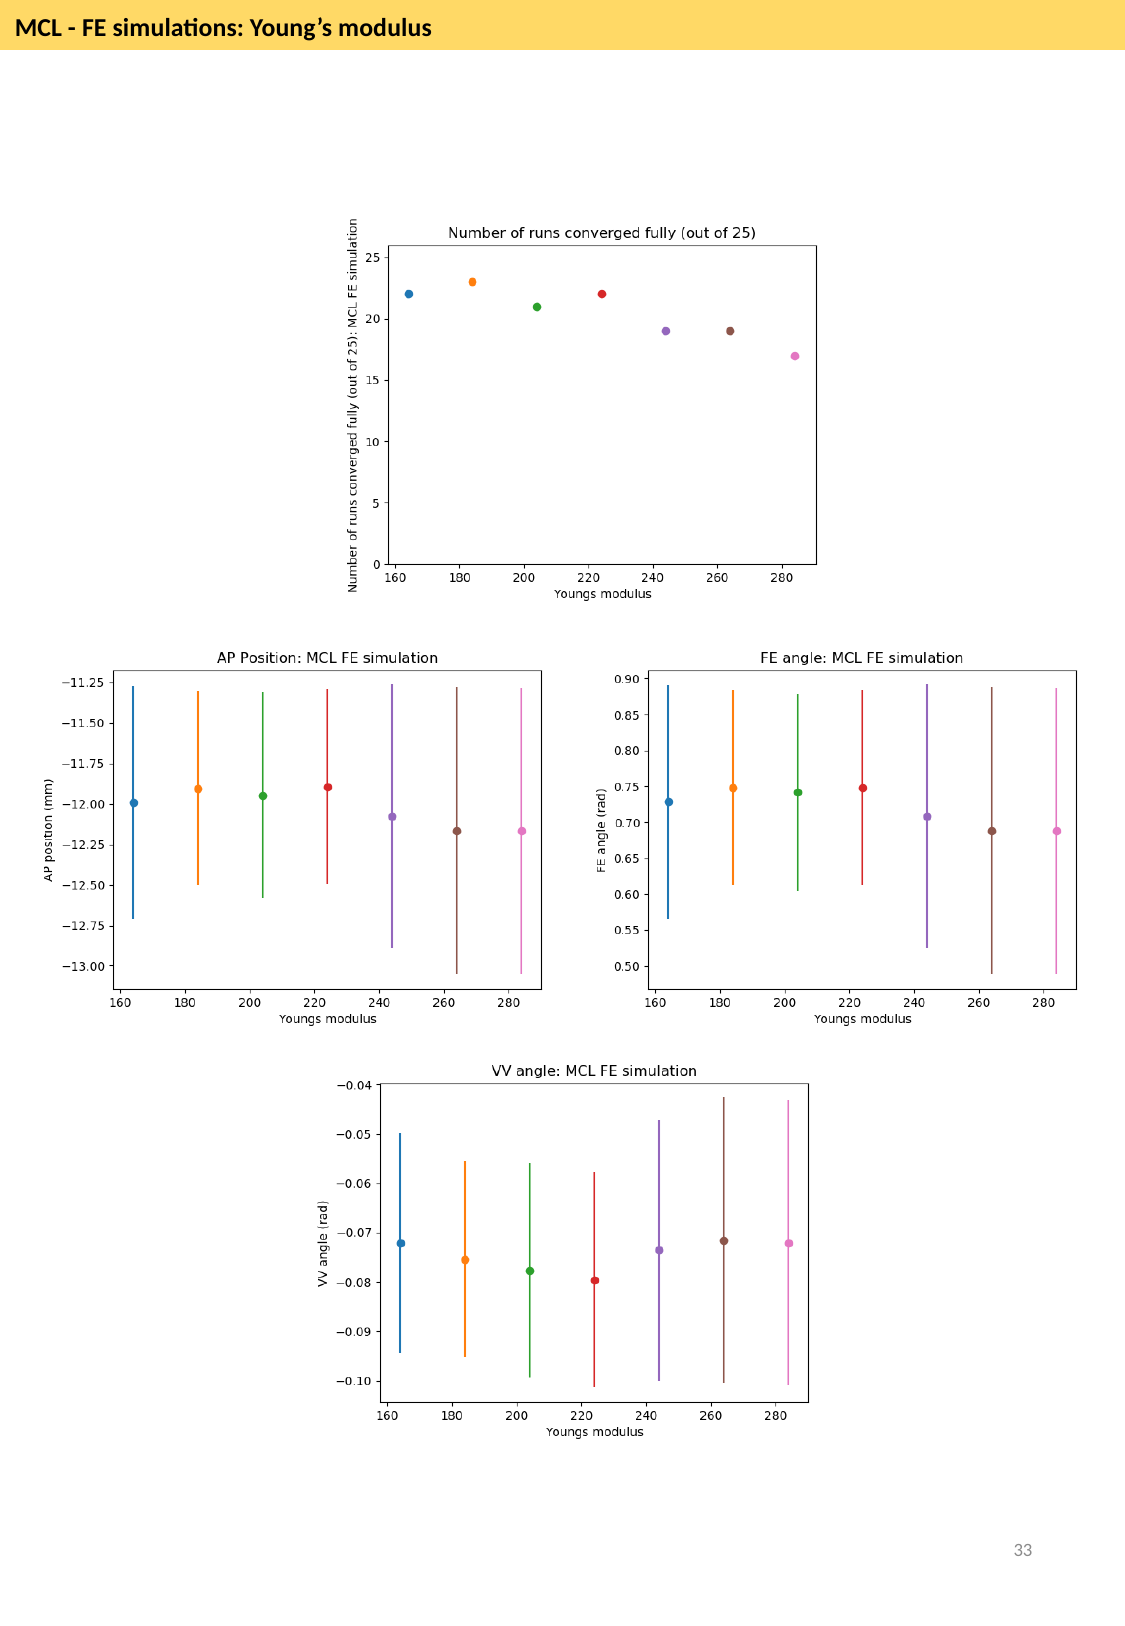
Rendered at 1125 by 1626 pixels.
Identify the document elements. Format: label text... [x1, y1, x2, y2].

text_box [0, 0, 1125, 51]
slide_number 33 [794, 1506, 1048, 1593]
text_box MCL - FE simulations: Young’s modulus [0, 3, 785, 50]
picture [44, 620, 1125, 1448]
picture [319, 195, 871, 609]
